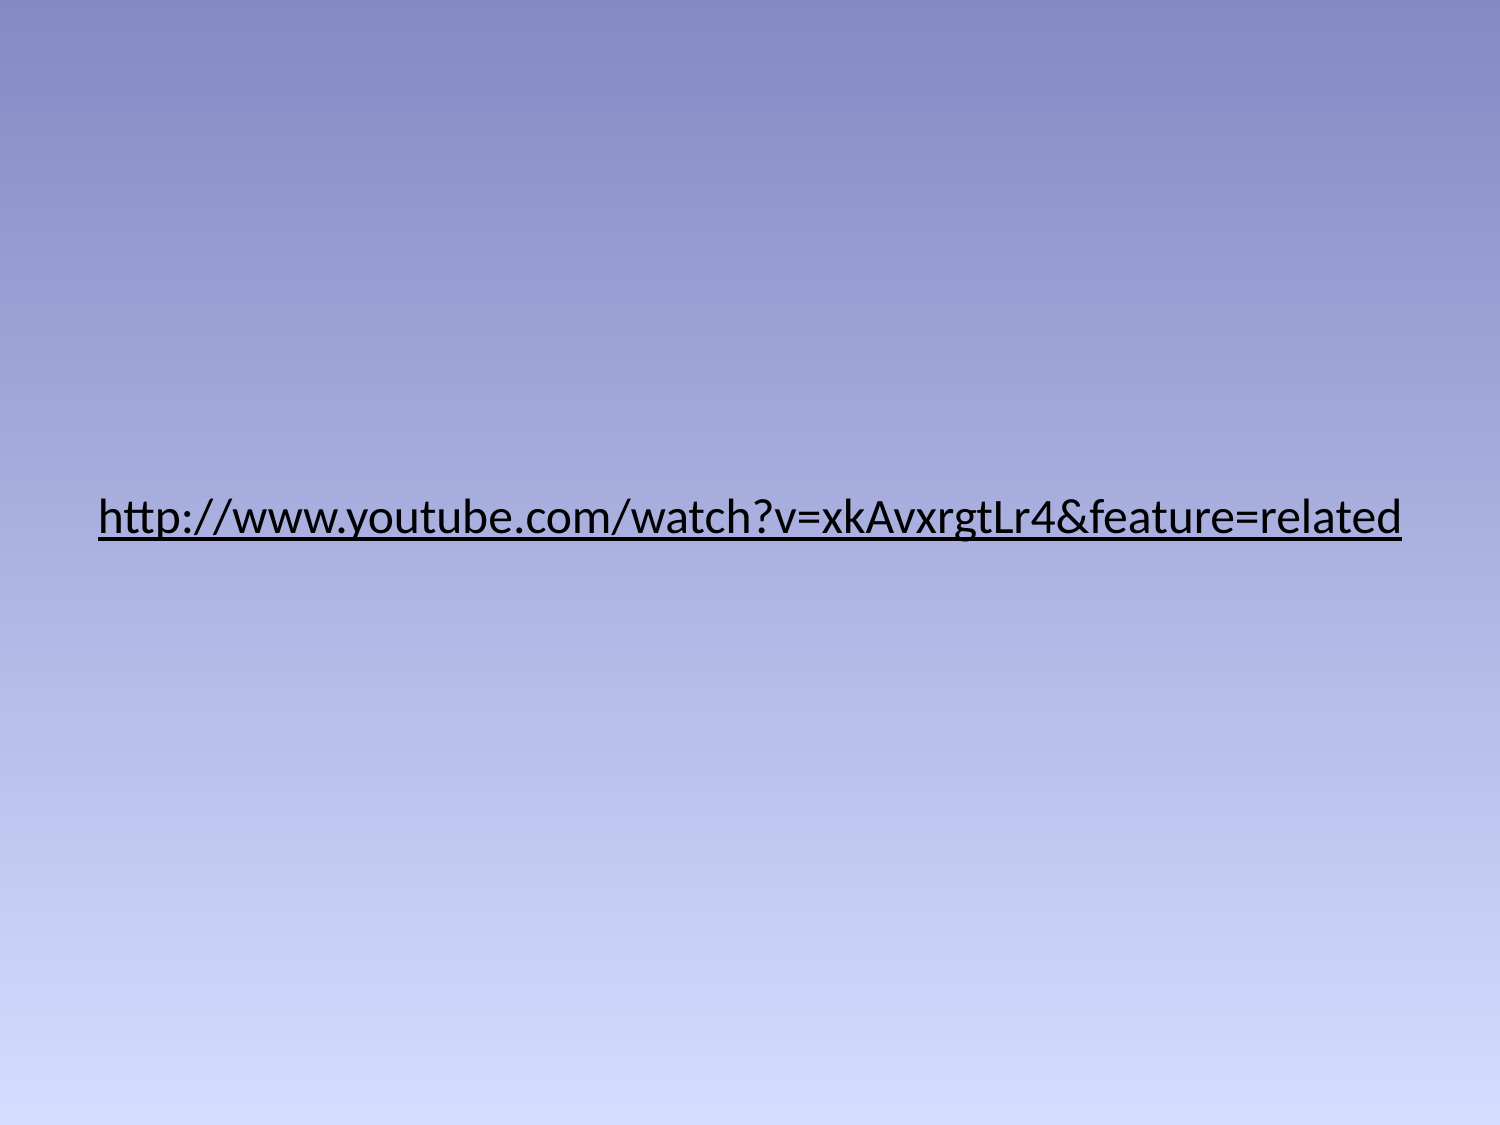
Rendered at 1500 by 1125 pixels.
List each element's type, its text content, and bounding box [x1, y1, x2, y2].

title http://www.youtube.com/watch?v=xkAvxrgtLr4&feature=related [75, 450, 1425, 638]
